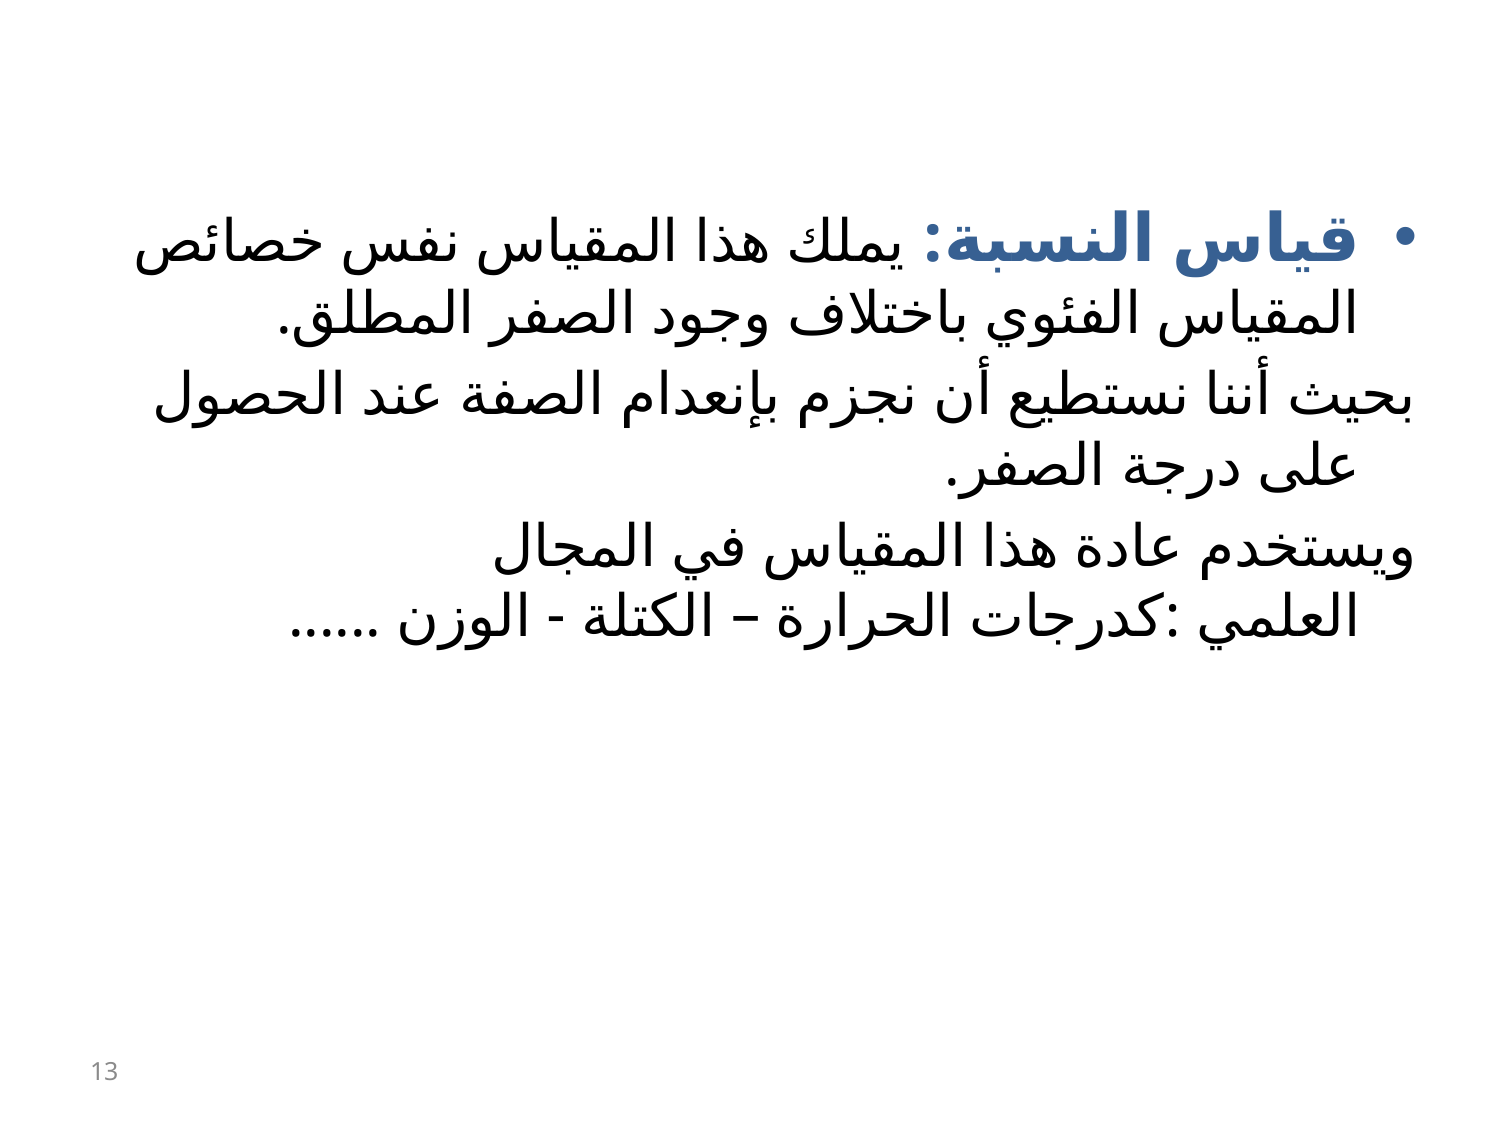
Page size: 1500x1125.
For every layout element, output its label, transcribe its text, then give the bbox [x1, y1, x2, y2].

list قياس النسبة: يملك هذا المقياس نفس خصائص المقياس الفئوي باختلاف وجود الصفر المطلق. بحيث أننا نستطيع أن نجزم بإنعدام الصفة عند الحصول على درجة الصفر. ويستخدم عادة هذا المقياس في المجال العلمي :كدرجات الحرارة – الكتلة - الوزن ...... [82, 187, 1432, 930]
slide_number 13 [75, 1042, 425, 1103]
